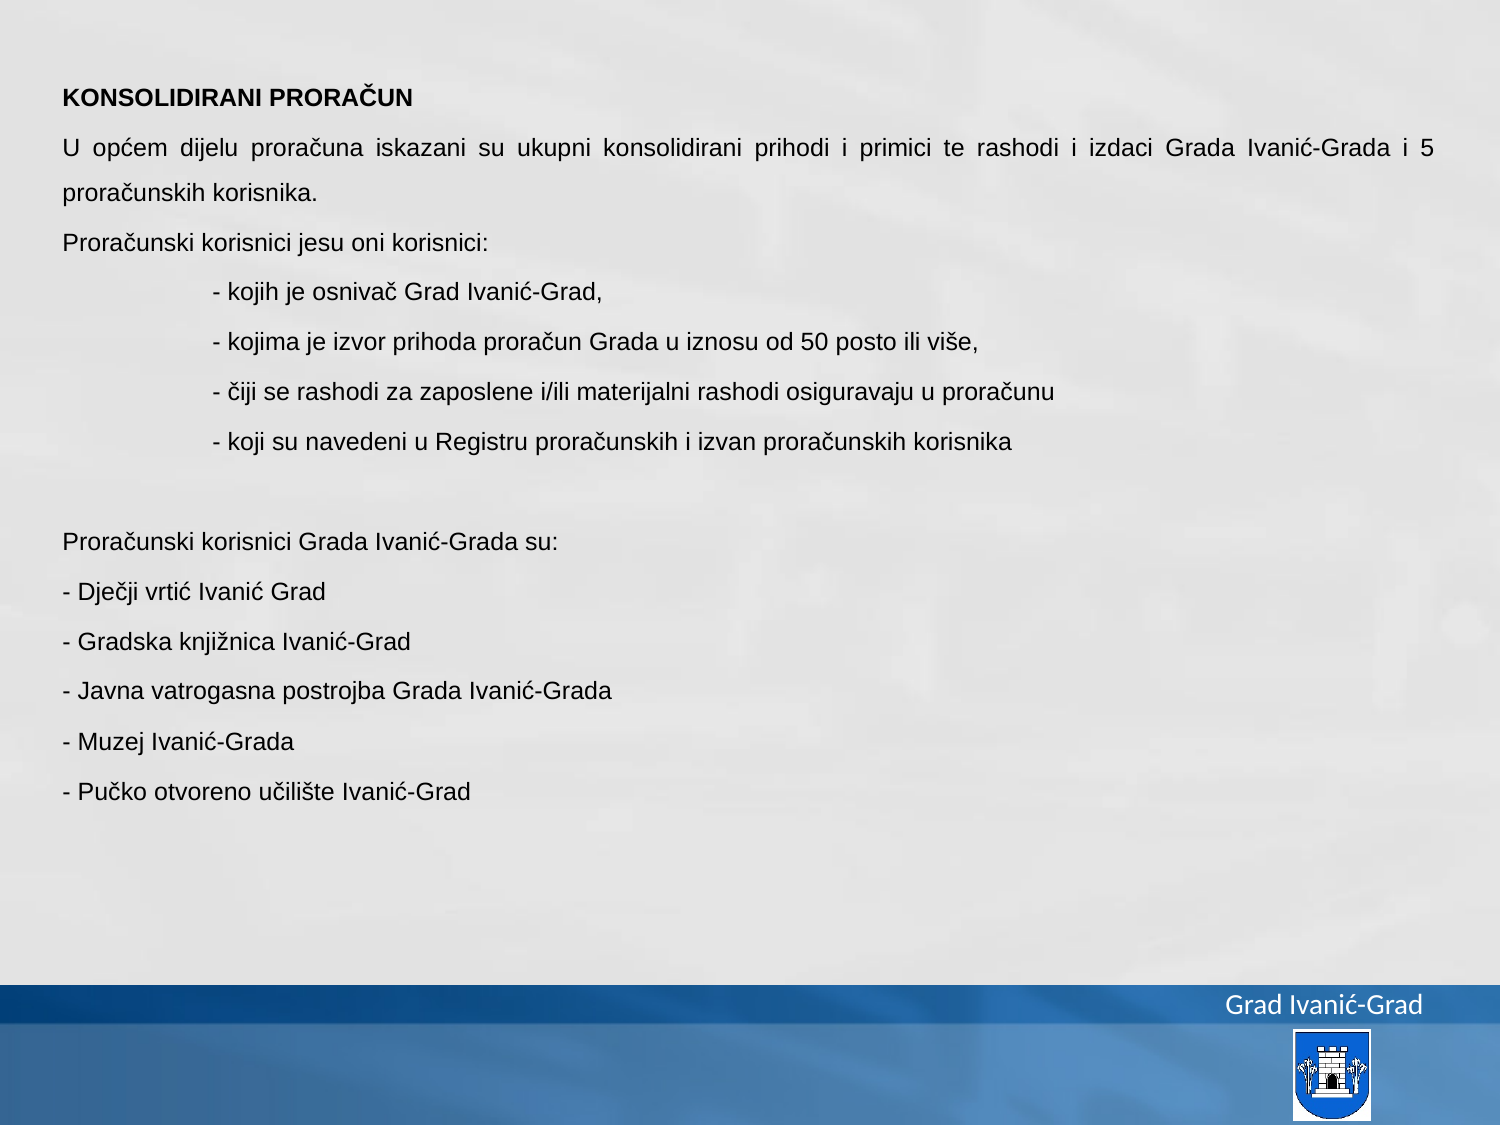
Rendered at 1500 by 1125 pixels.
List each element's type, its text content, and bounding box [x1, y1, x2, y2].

picture [0, 0, 1500, 1125]
text_box Grad Ivanić-Grad [1210, 977, 1500, 1028]
list KONSOLIDIRANI PRORAČUN U općem dijelu proračuna iskazani su ukupni konsolidirani prihodi i primici te rashodi i izdaci Grada Ivanić-Grada i 5 proračunskih korisnika. Proračunski korisnici jesu oni korisnici: - kojih je osnivač Grad Ivanić-Grad, - kojima je izvor prihoda proračun Grada u iznosu od 50 posto ili više, - čiji se rashodi za zaposlene i/ili materijalni rashodi osiguravaju u proračunu - koji su navedeni u Registru proračunskih i izvan proračunskih korisnika Proračunski korisnici Grada Ivanić-Grada su: - Dječji vrtić Ivanić Grad - Gradska knjižnica Ivanić-Grad - Javna vatrogasna postrojba Grada Ivanić-Grada - Muzej Ivanić-Grada - Pučko otvoreno učilište Ivanić-Grad [62, 66, 1438, 953]
